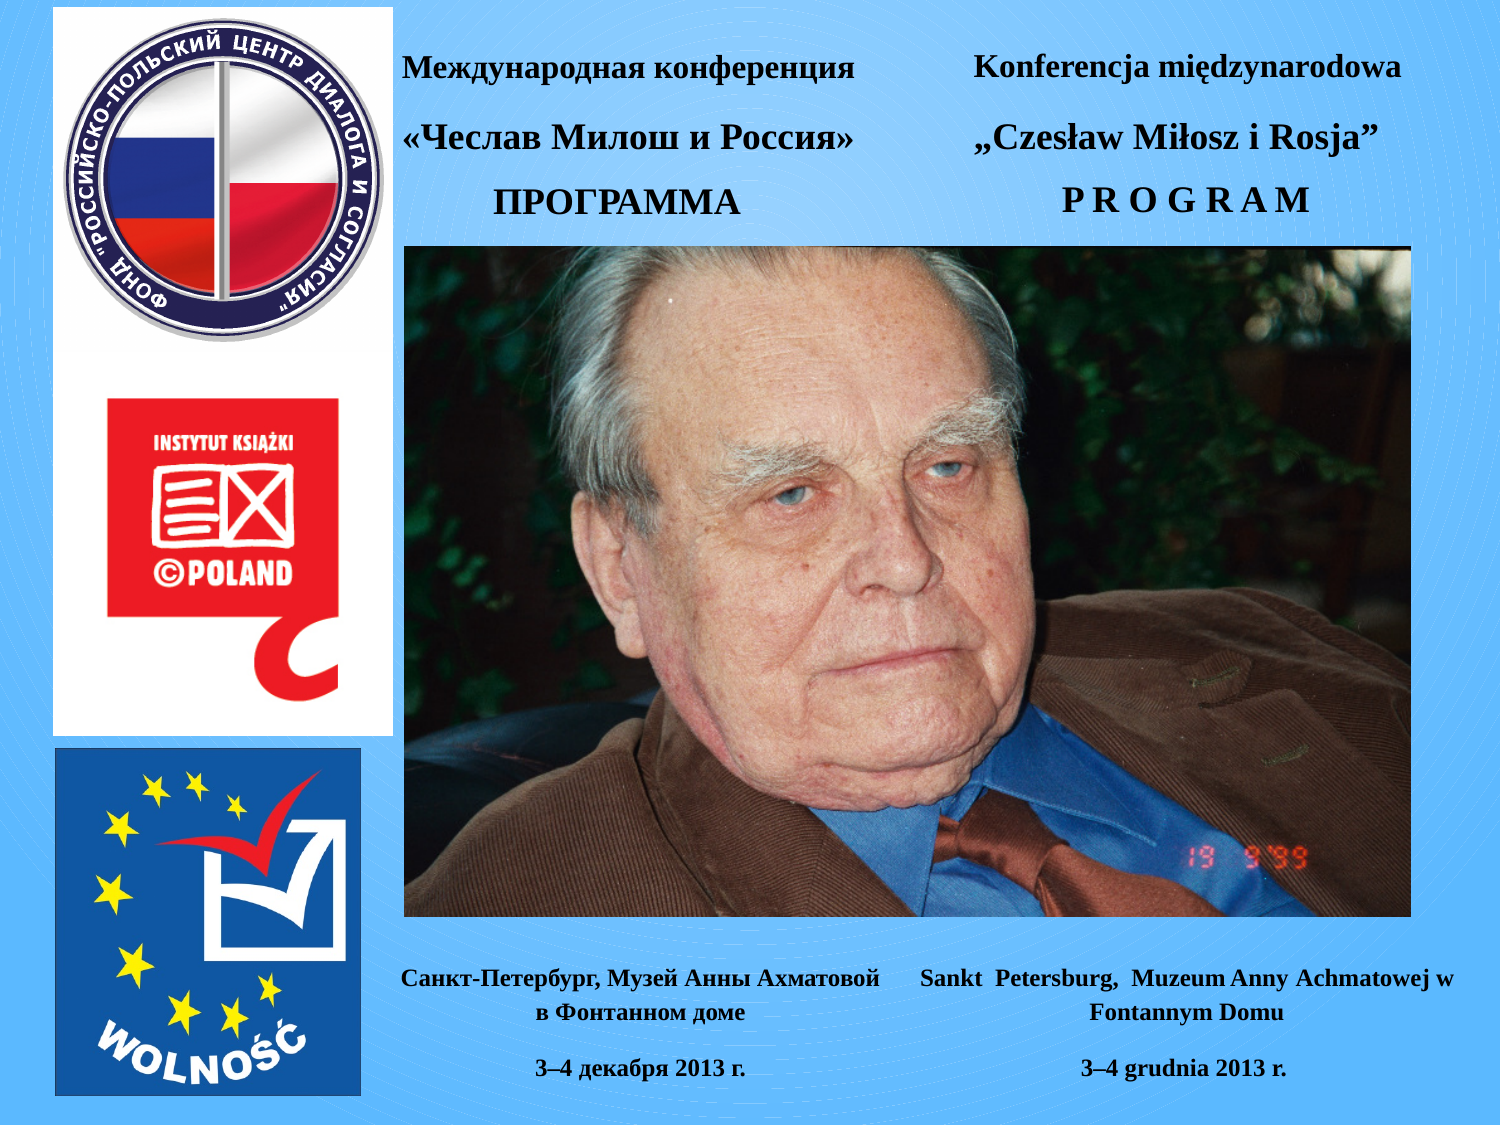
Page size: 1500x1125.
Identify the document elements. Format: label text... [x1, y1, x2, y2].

text_box Konferencja międzynarodowa „Czesław Miłosz i Rosja” [958, 30, 1429, 216]
picture [404, 246, 1412, 918]
picture [52, 6, 394, 736]
picture [55, 747, 361, 1097]
text_box Sankt Petersburg, Muzeum Anny Achmatowej w Fontannym Domu 3–4 grudnia 2013 r. [903, 949, 1471, 1089]
text_box Санкт-Петербург, Музей Анны Ахматовой в Фонтанном доме 3–4 декабря 2013 г. [377, 949, 903, 1089]
text_box ПРОГРАММА [478, 162, 771, 230]
text_box Международная конференция «Чеслав Милош и Россия» [398, 31, 881, 165]
text_box P R O G R A M [1047, 160, 1345, 228]
